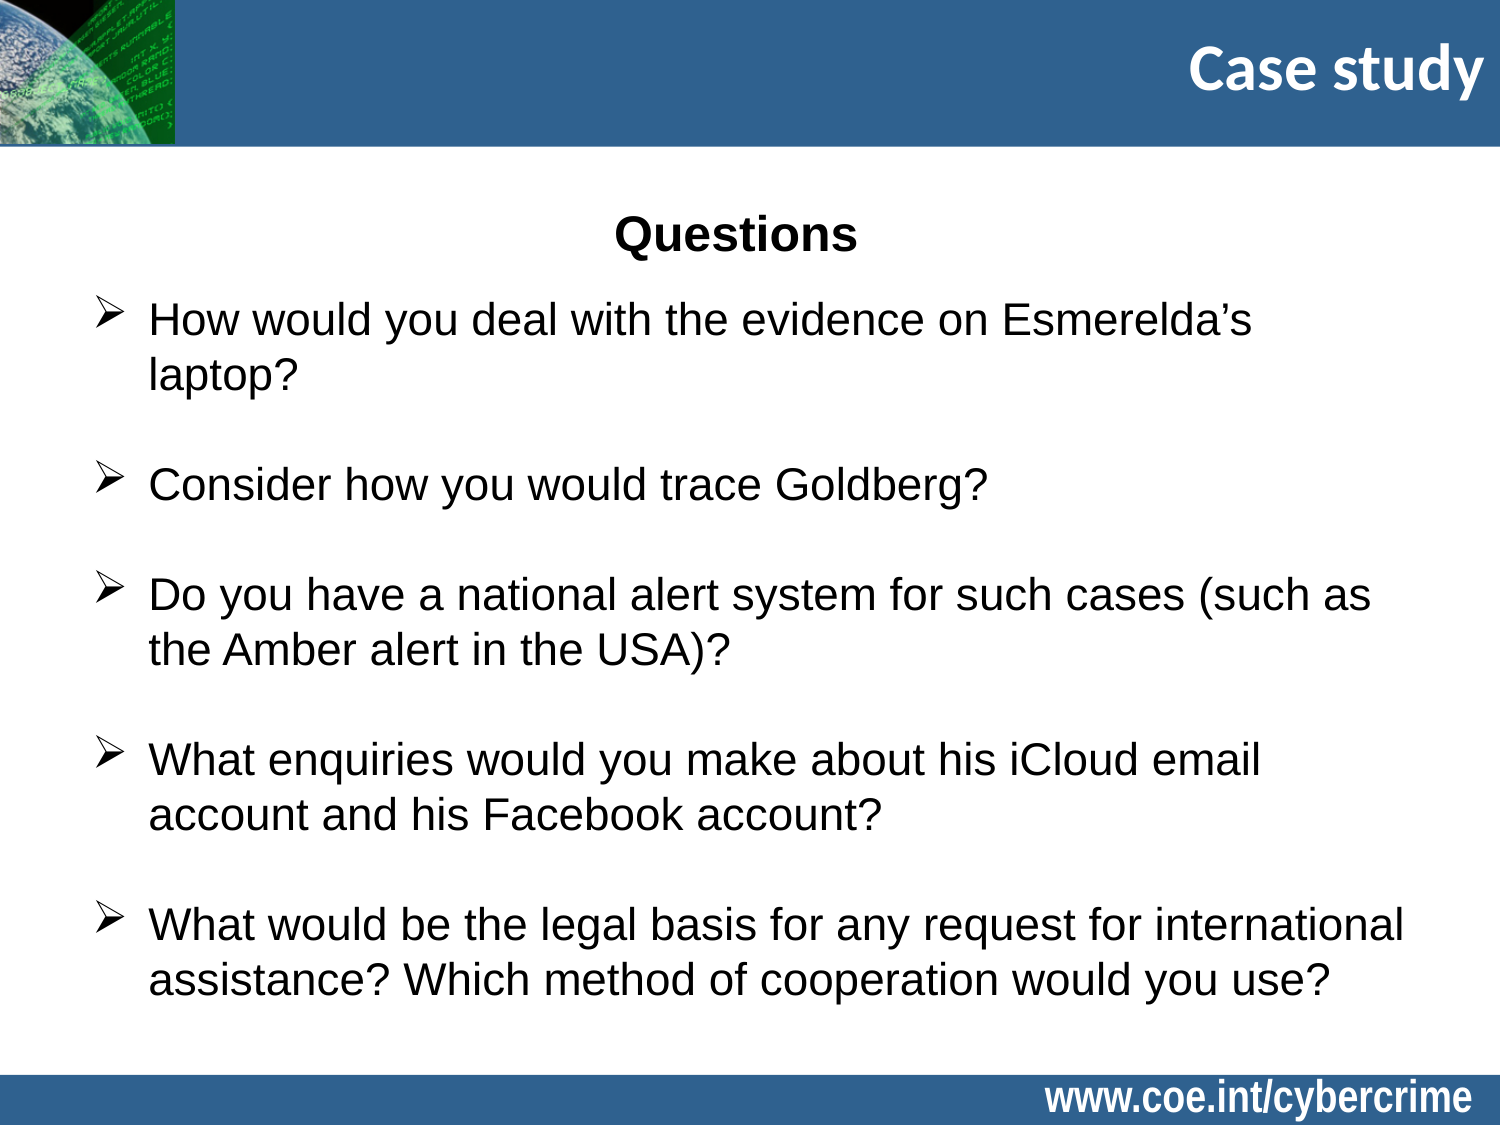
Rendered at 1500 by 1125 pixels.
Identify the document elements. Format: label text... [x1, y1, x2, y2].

text_box How would you deal with the evidence on Esmerelda’s laptop? Consider how you would trace Goldberg? Do you have a national alert system for such cases (such as the Amber alert in the USA)? What enquiries would you make about his iCloud email account and his Facebook account? What would be the legal basis for any request for international assistance? Which method of cooperation would you use? [77, 282, 1423, 1013]
text_box www.coe.int/cybercrime [1030, 1059, 1500, 1125]
picture [0, 0, 175, 144]
text_box [0, 1073, 1030, 1125]
text_box Case study [177, 0, 1500, 149]
text_box Questions [147, 193, 1135, 269]
